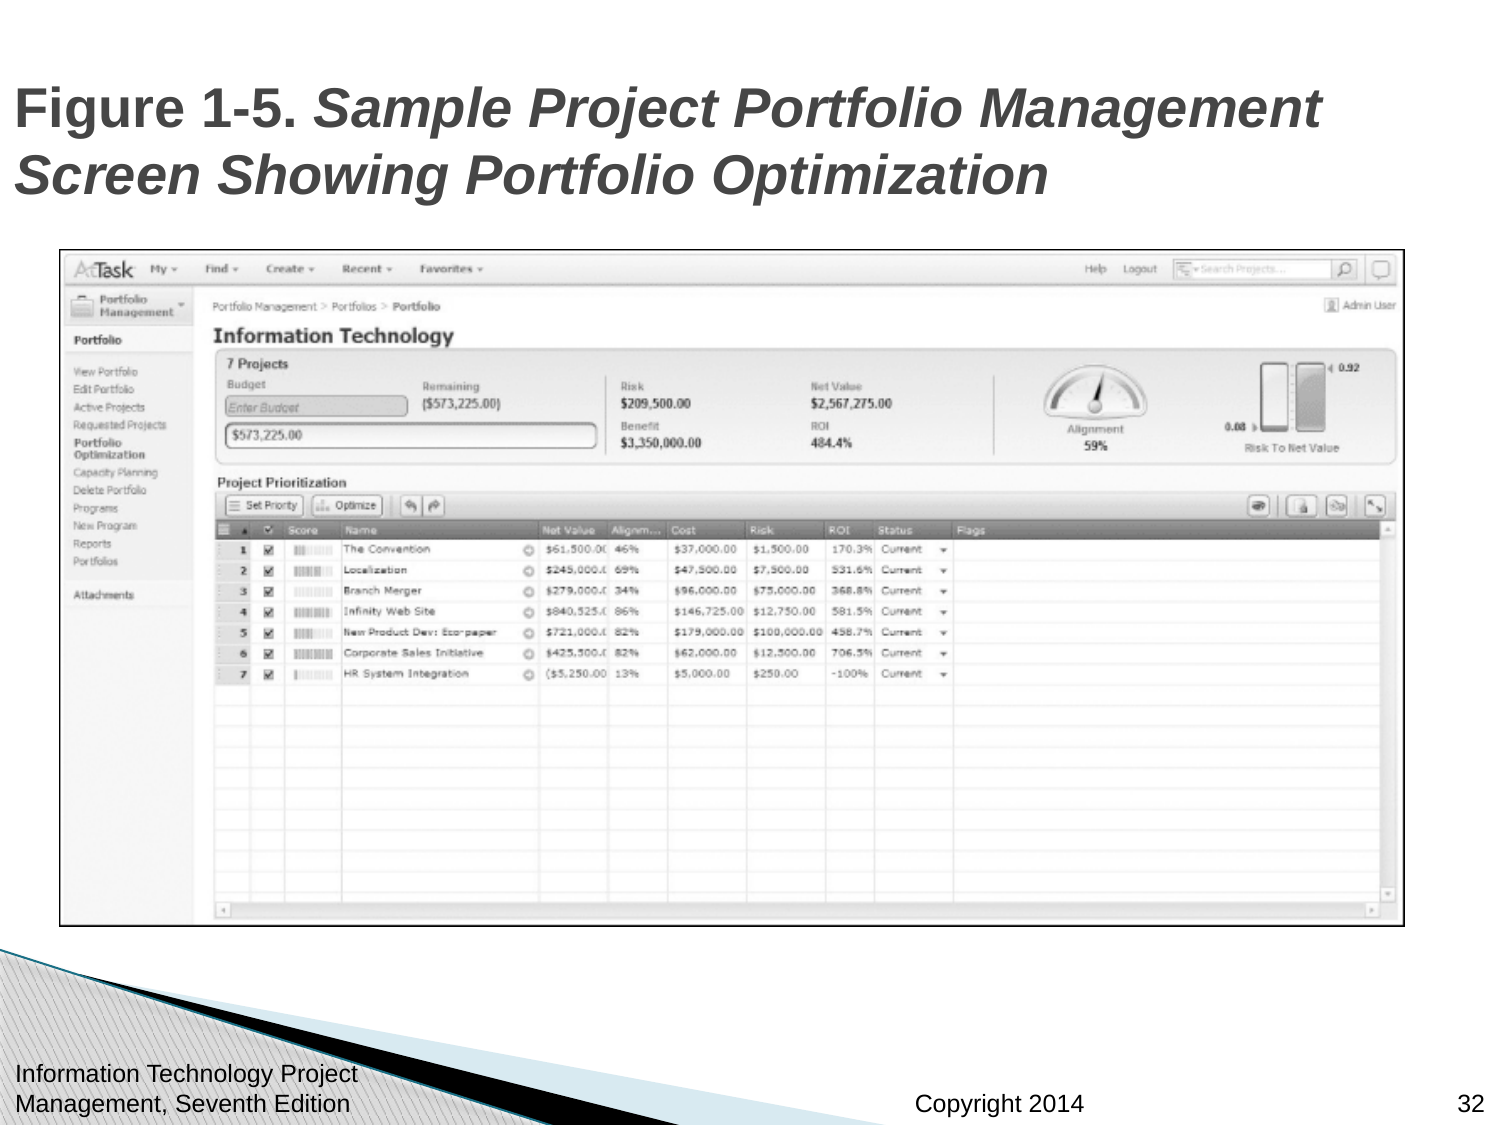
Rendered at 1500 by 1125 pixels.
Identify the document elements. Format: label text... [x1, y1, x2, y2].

footer Information Technology Project Management, Seventh Edition [0, 1065, 425, 1125]
title Figure 1-5. Sample Project Portfolio Management Screen Showing Portfolio Optimization [0, 45, 1475, 233]
picture [58, 249, 1406, 928]
slide_number 32 [1408, 1065, 1500, 1125]
